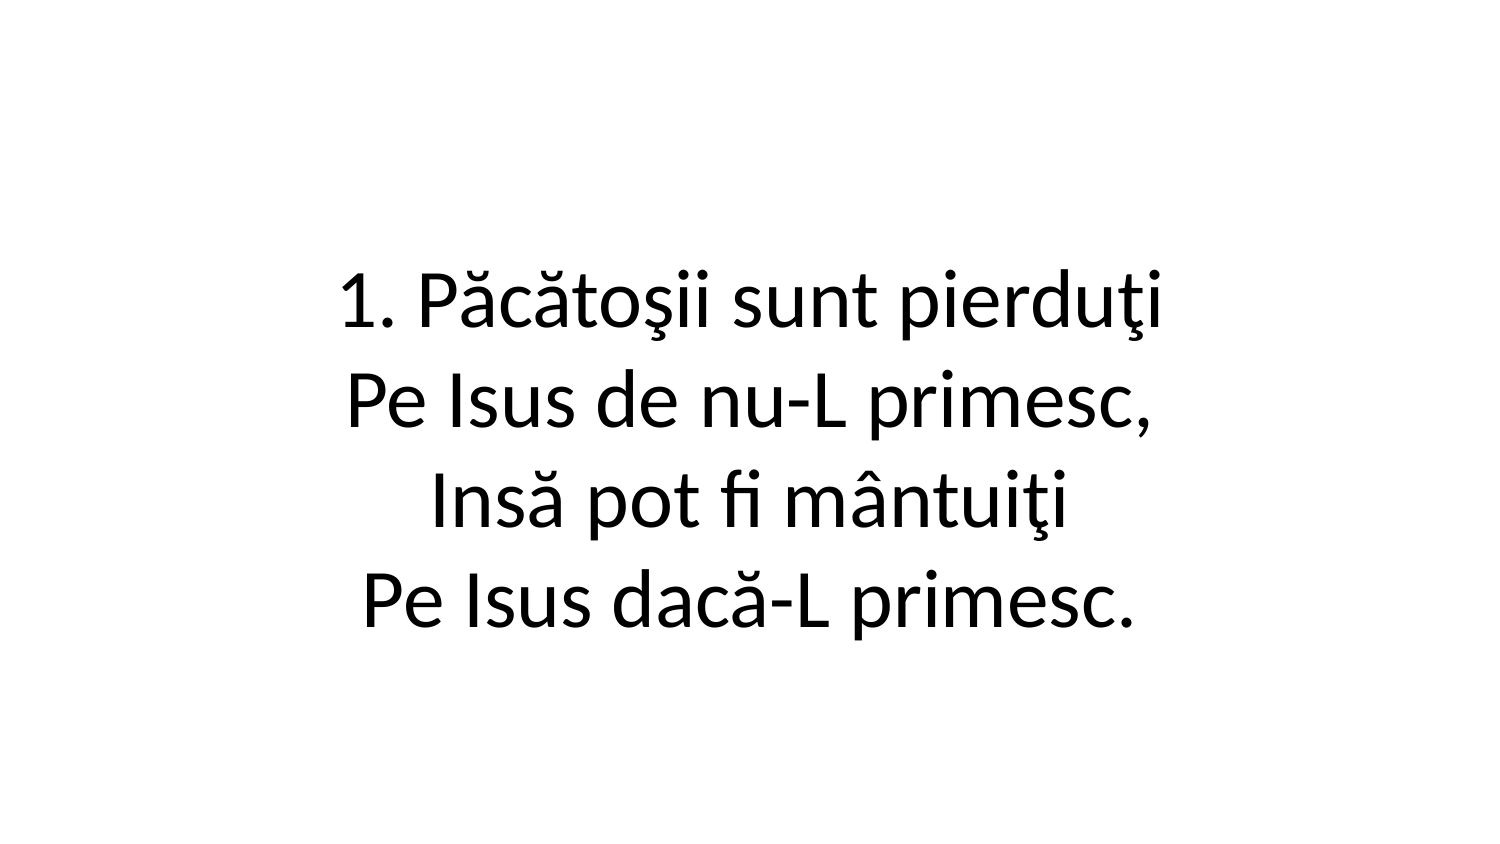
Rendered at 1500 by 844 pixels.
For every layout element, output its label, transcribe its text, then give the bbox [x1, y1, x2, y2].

text_box 1. Păcătoşii sunt pierduţi Pe Isus de nu-L primesc, Insă pot fi mântuiţi Pe Isus dacă-L primesc. [320, 192, 1180, 652]
